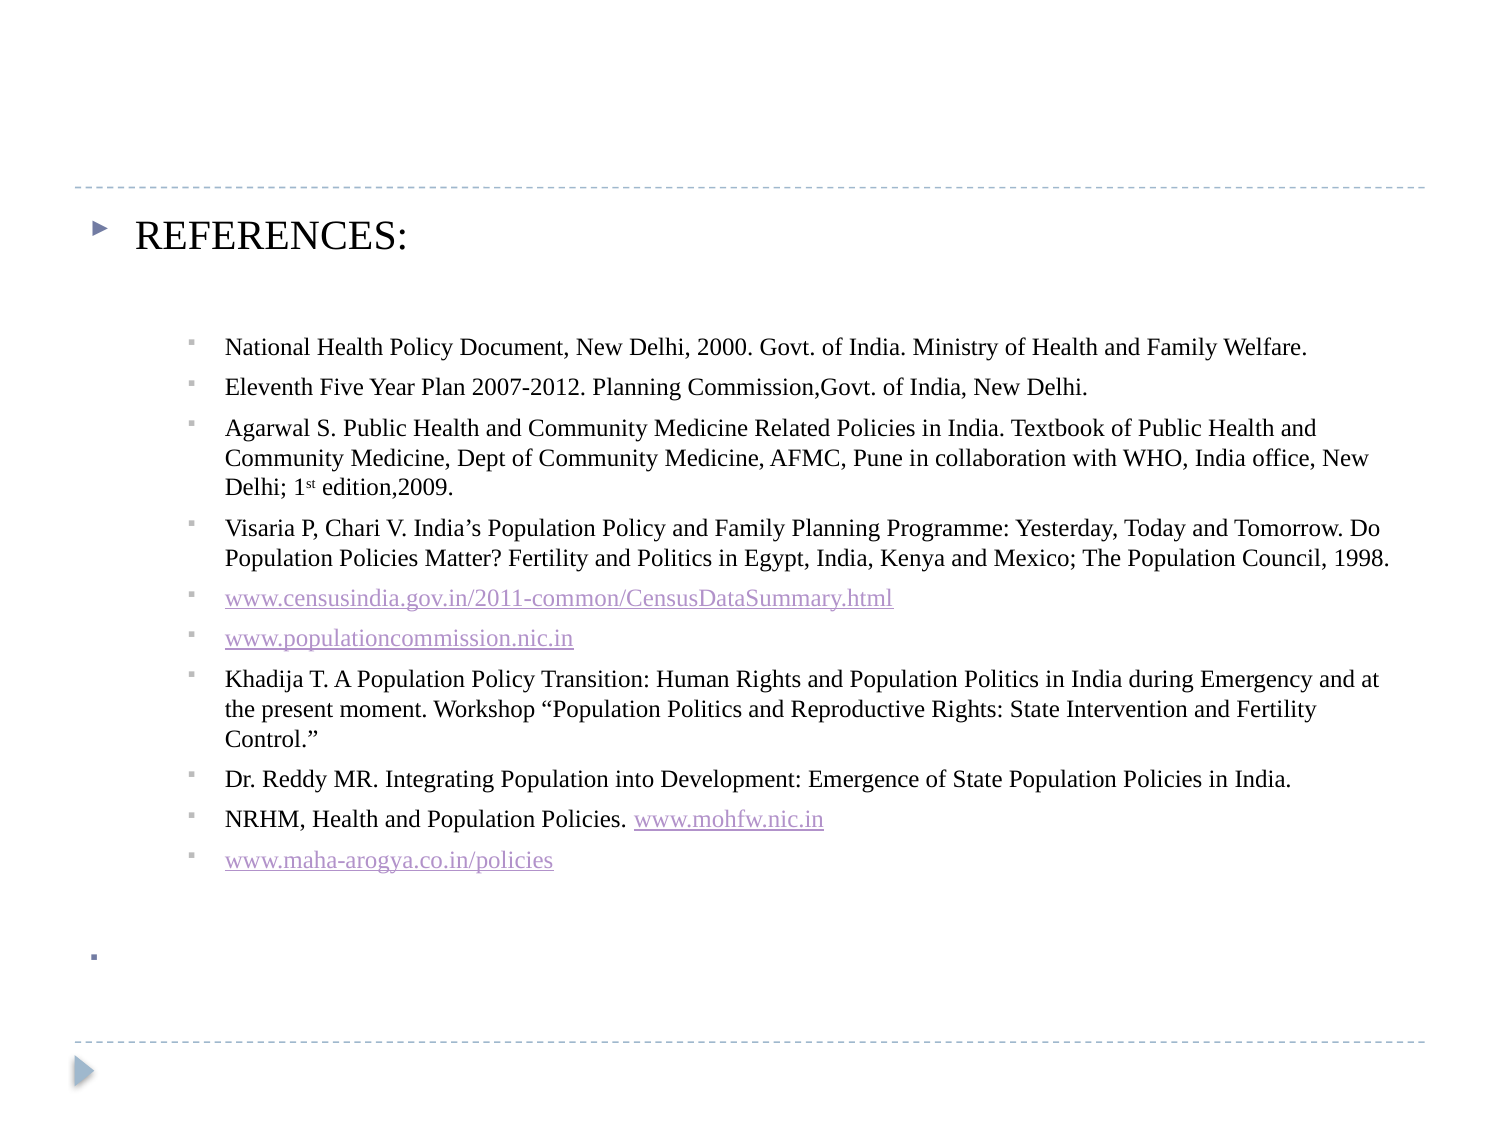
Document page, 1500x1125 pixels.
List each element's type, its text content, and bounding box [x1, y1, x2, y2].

list REFERENCES: National Health Policy Document, New Delhi, 2000. Govt. of India. Ministry of Health and Family Welfare. Eleventh Five Year Plan 2007-2012. Planning Commission,Govt. of India, New Delhi. Agarwal S. Public Health and Community Medicine Related Policies in India. Textbook of Public Health and Community Medicine, Dept of Community Medicine, AFMC, Pune in collaboration with WHO, India office, New Delhi; 1st edition,2009. Visaria P, Chari V. India’s Population Policy and Family Planning Programme: Yesterday, Today and Tomorrow. Do Population Policies Matter? Fertility and Politics in Egypt, India, Kenya and Mexico; The Population Council, 1998. www.censusindia.gov.in/2011-common/CensusDataSummary.html www.populationcommission.nic.in Khadija T. A Population Policy Transition: Human Rights and Population Politics in India during Emergency and at the present moment. Workshop “Population Politics and Reproductive Rights: State Intervention and Fertility Control.” Dr. Reddy MR. Integrating Population into Development: Emergence of State Population Policies in India. NRHM, Health and Population Policies. www.mohfw.nic.in www.maha-arogya.co.in/policies [75, 200, 1425, 1010]
